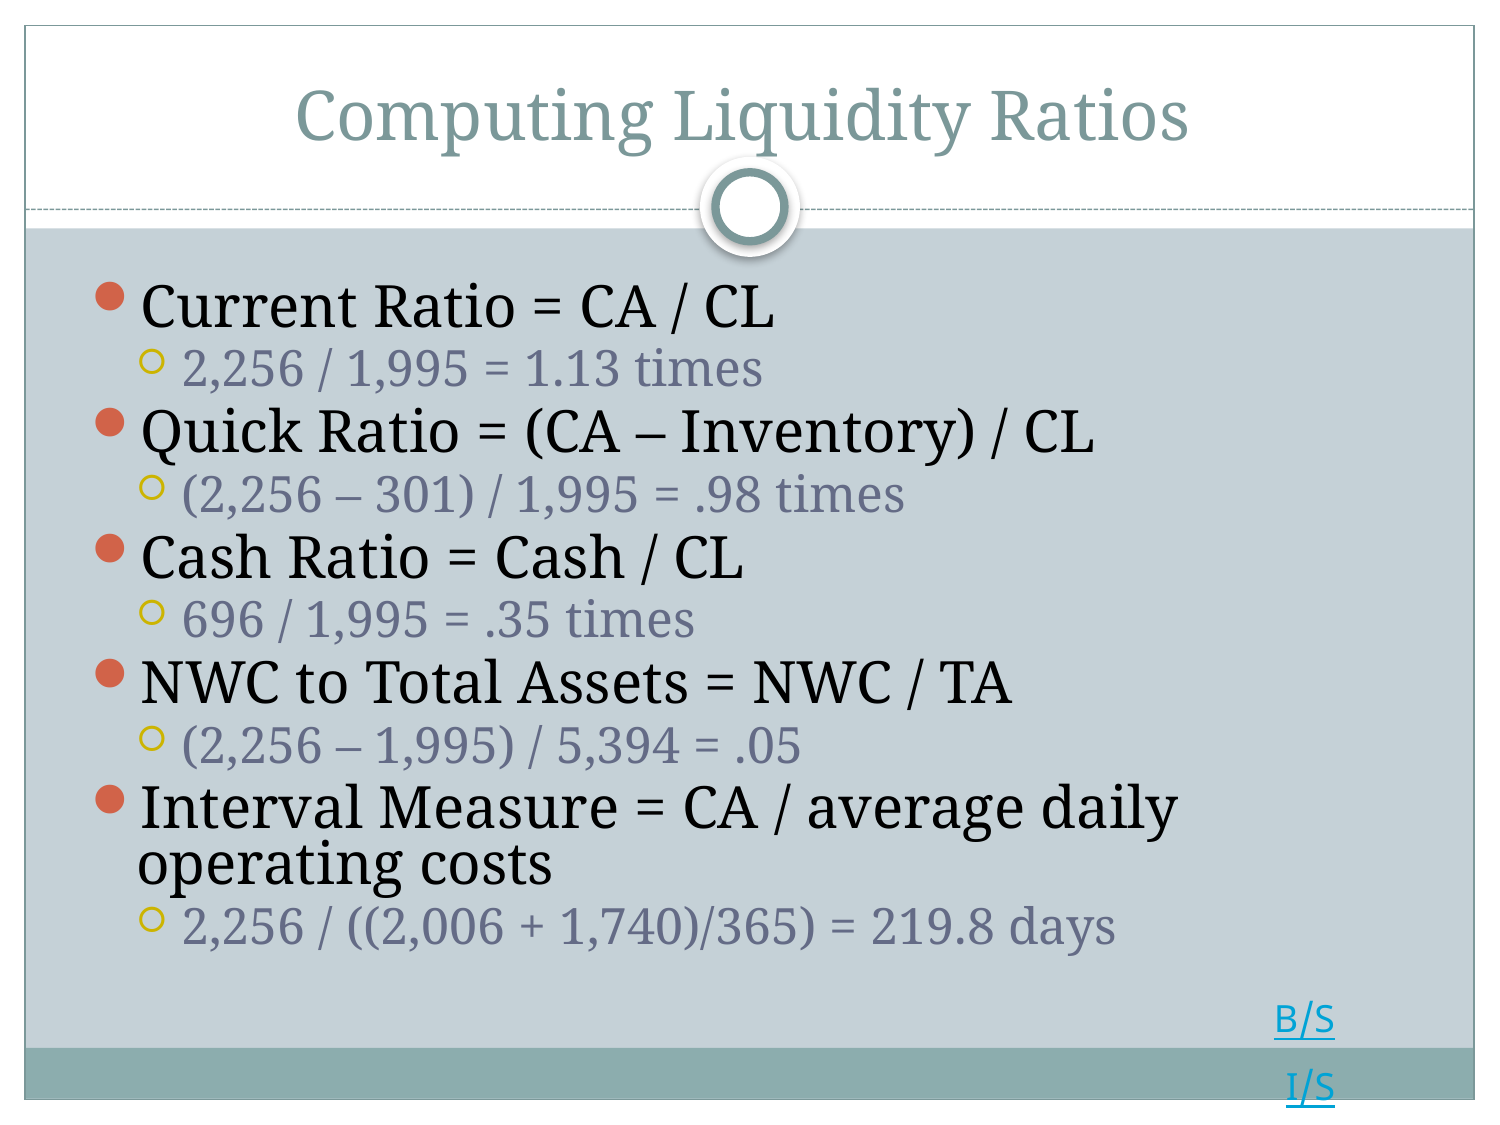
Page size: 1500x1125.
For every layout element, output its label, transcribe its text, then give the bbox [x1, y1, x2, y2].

text_box Current Ratio = CA / CL 2,256 / 1,995 = 1.13 times Quick Ratio = (CA – Inventory) / CL (2,256 – 301) / 1,995 = .98 times Cash Ratio = Cash / CL 696 / 1,995 = .35 times NWC to Total Assets = NWC / TA (2,256 – 1,995) / 5,394 = .05 Interval Measure = CA / average daily operating costs 2,256 / ((2,006 + 1,740)/365) = 219.8 days [76, 275, 1450, 1019]
title Computing Liquidity Ratios [147, 19, 1338, 162]
text_box B/S I/S [1212, 987, 1350, 1119]
